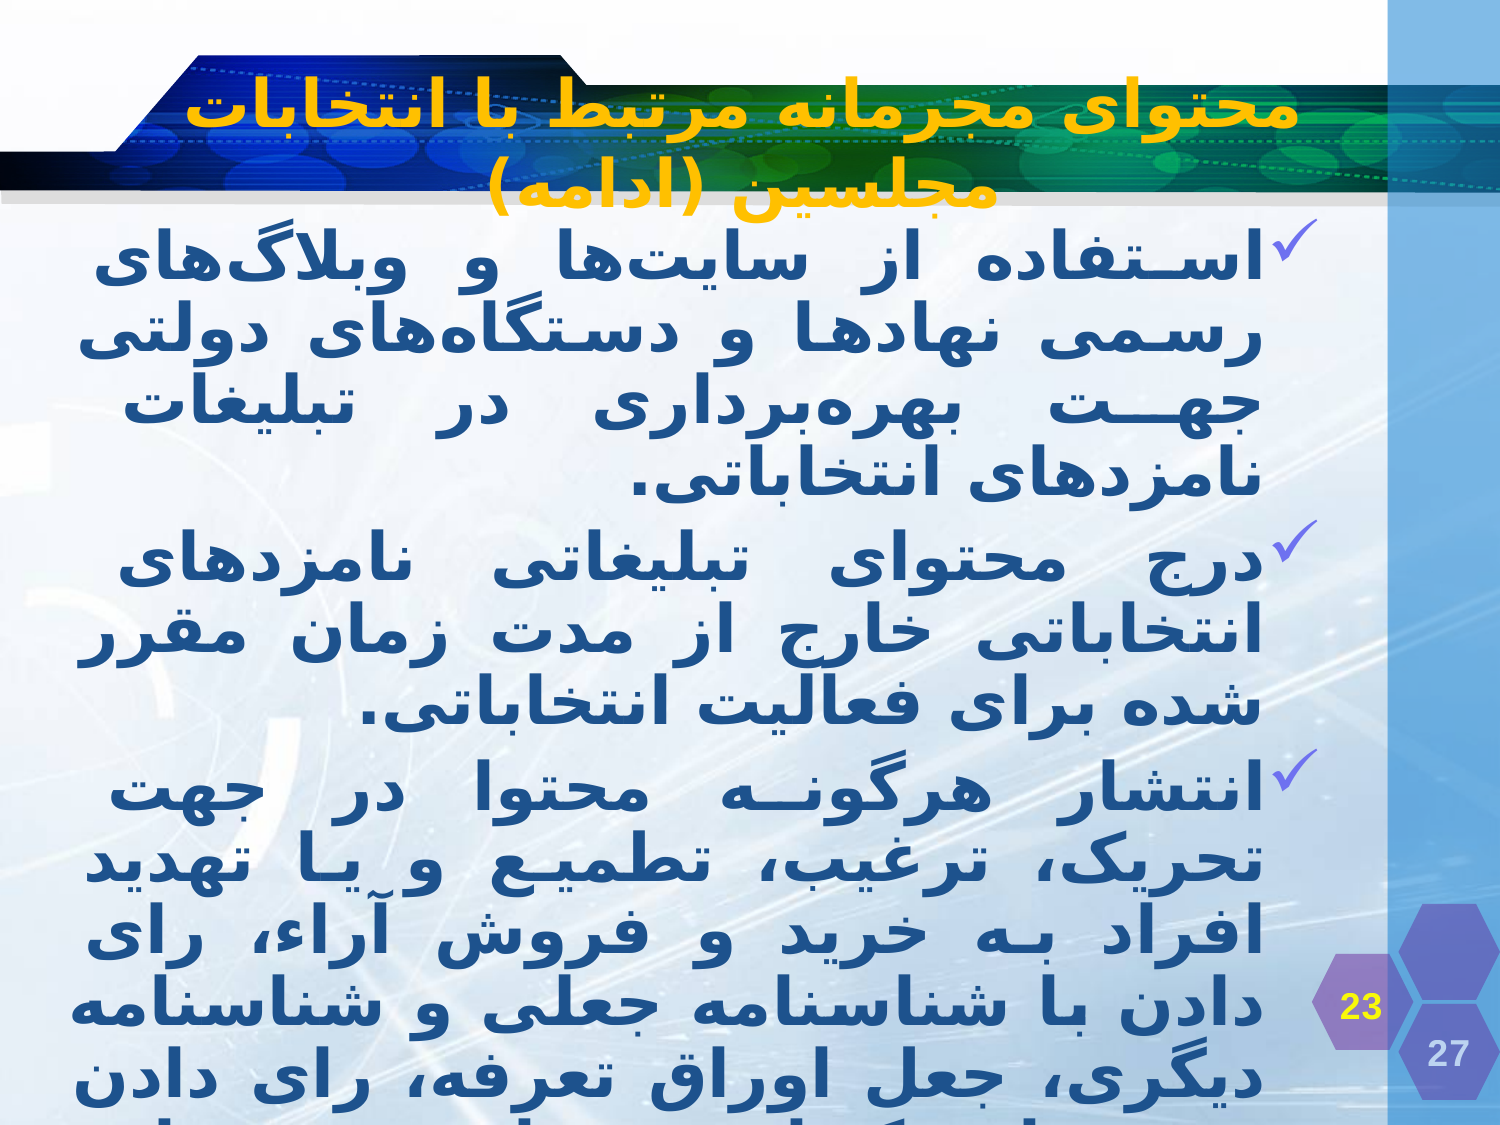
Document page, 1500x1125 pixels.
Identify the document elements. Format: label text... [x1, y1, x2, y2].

picture [0, 0, 1500, 1125]
text_box 23 [1324, 974, 1400, 1035]
title محتوای مجرمانه مرتبط با انتخابات مجلسین (ادامه) [99, 95, 1388, 188]
text_box 27 [1412, 1021, 1488, 1082]
list استفاده از سایت‌ها و وبلاگ‌های رسمی نهادها و دستگاه‌های دولتی جهت بهره‌برداری در تبلیغات نامزدهای انتخاباتی. درج محتوای تبلیغاتی نامزدهای انتخاباتی خارج از مدت زمان مقرر شده برای فعالیت انتخاباتی. انتشار هرگونه محتوا در جهت تحریک‌، ترغیب‌، تطمیع و یا تهدید افراد به خرید و فروش آراء‌، رای دادن با شناسنامه جعلی و شناسنامه دیگری‌، جعل اوراق تعرفه‌، رای دادن بیش از یک‌بار و سایر روش‌های تقلب در رای‌گیری و شمارش آراء. انتشار هرگونه محتوا جهت ایجاد رعب و وحشت برای رای‌دهندگان یا اعضاء شعب. [50, 214, 1338, 1058]
